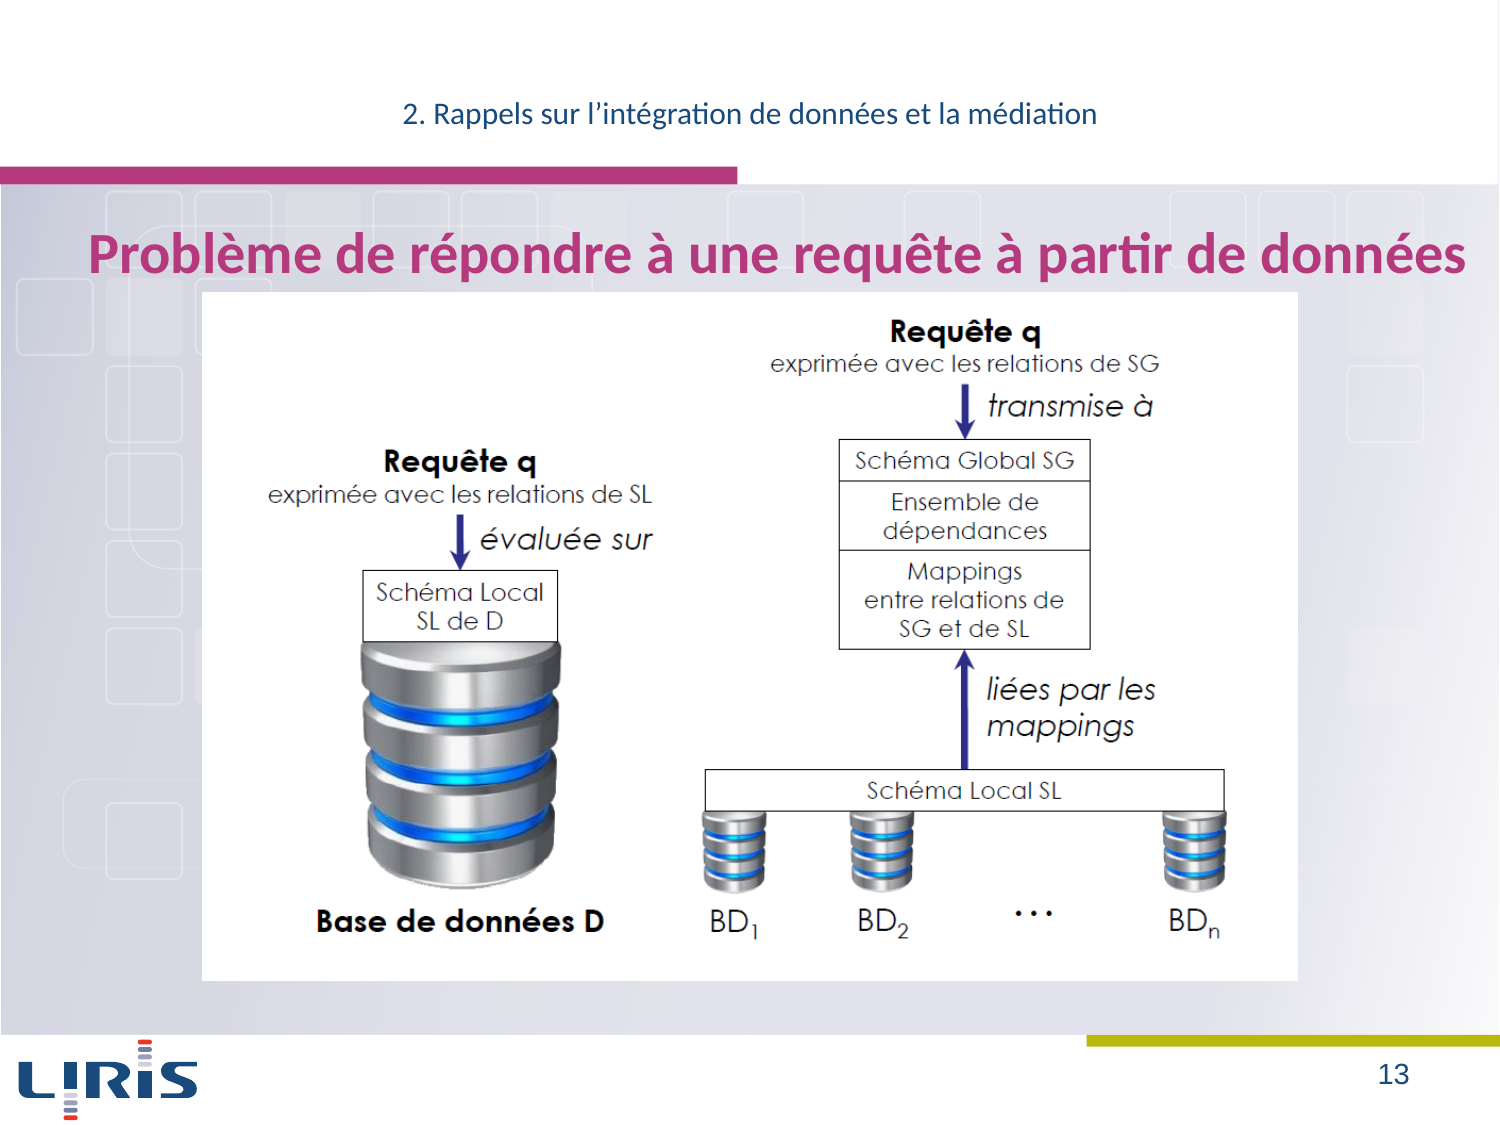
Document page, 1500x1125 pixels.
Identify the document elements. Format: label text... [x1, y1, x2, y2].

slide_number 13 [1230, 1042, 1425, 1103]
picture [1, 185, 1499, 1034]
list Problème de répondre à une requête à partir de données [73, 208, 1500, 1012]
picture [201, 292, 1299, 981]
title 2. Rappels sur l’intégration de données et la médiation [75, 84, 1425, 177]
